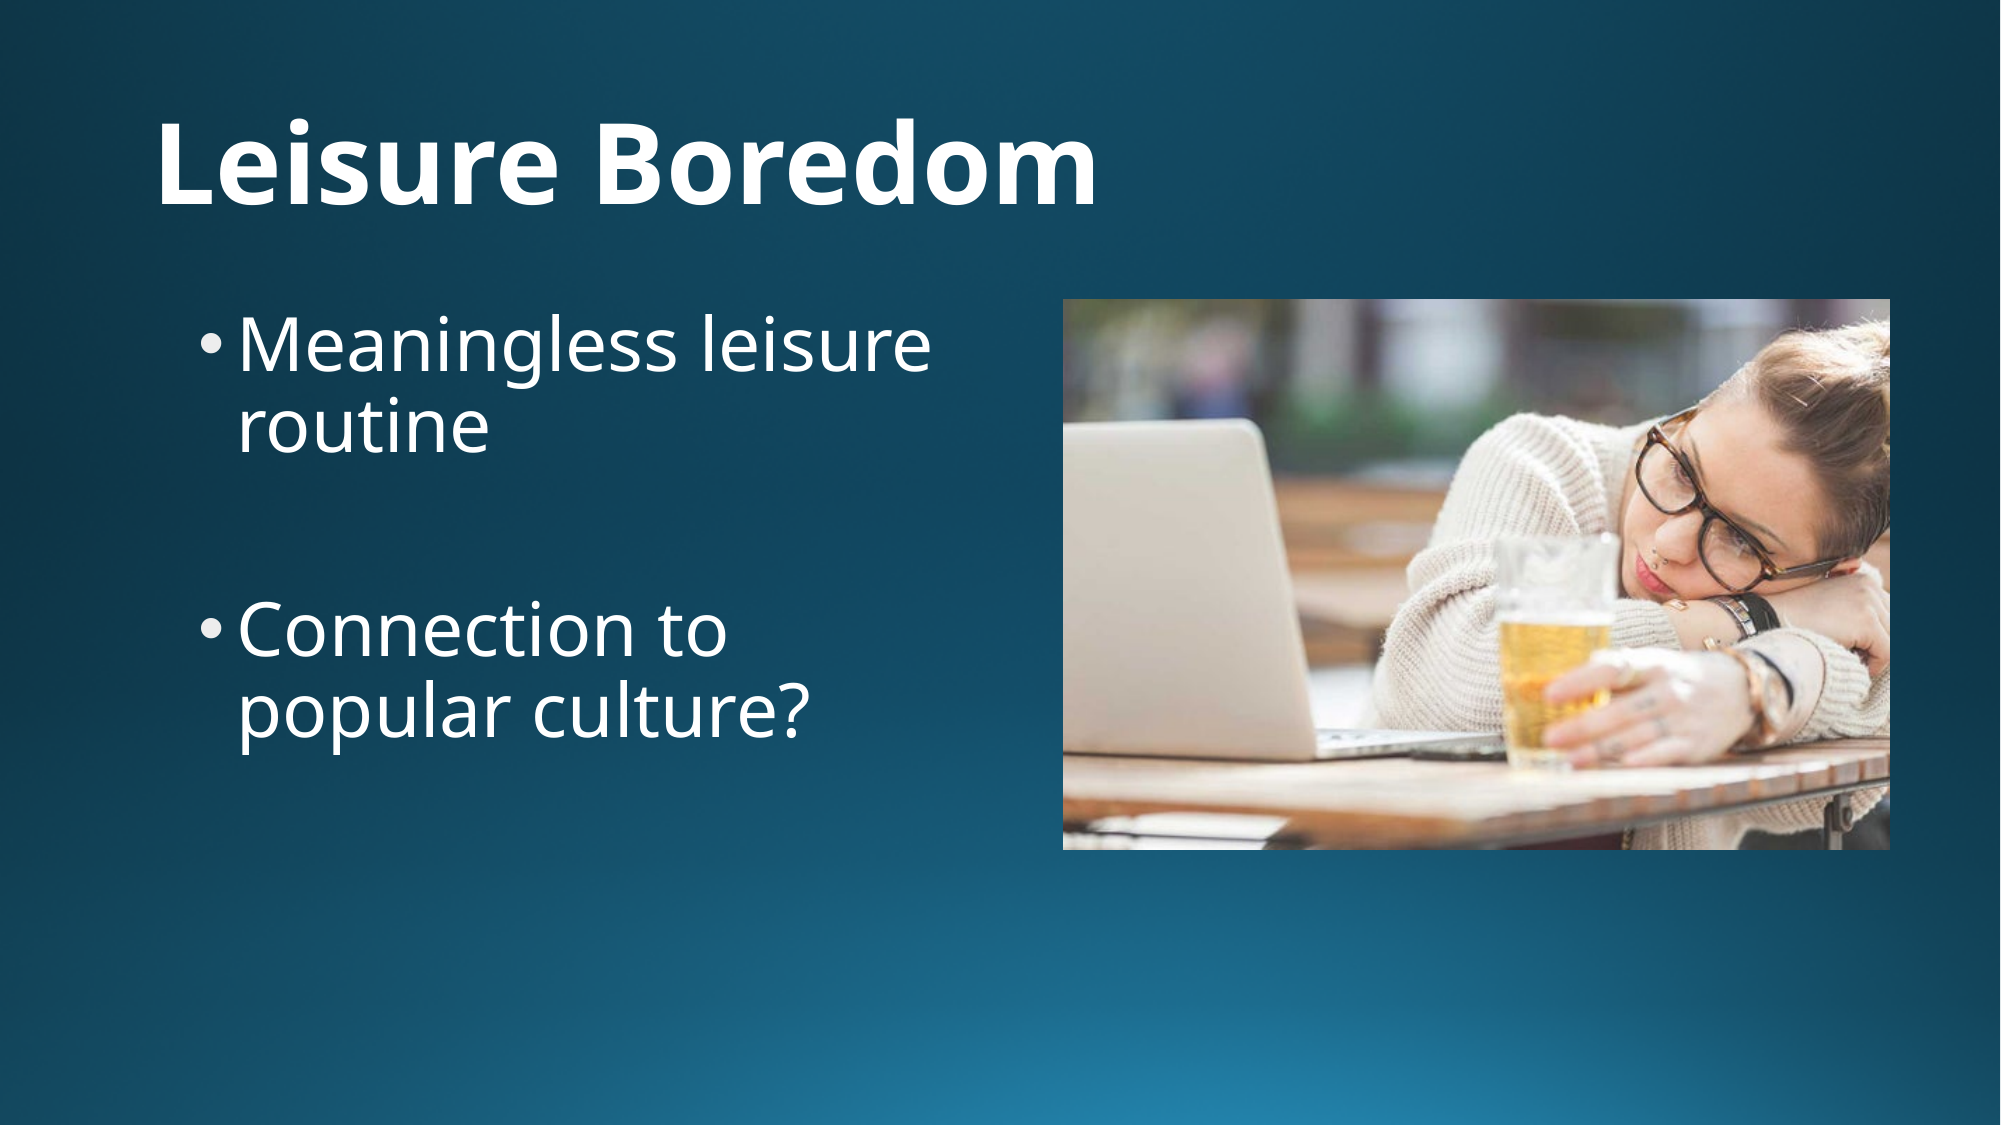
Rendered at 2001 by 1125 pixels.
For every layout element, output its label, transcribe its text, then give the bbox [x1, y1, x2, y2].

list Meaningless leisure routine Connection to popular culture? [183, 299, 1009, 1014]
title Leisure Boredom [137, 59, 1863, 278]
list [1063, 299, 1890, 850]
picture [0, 0, 2001, 1125]
